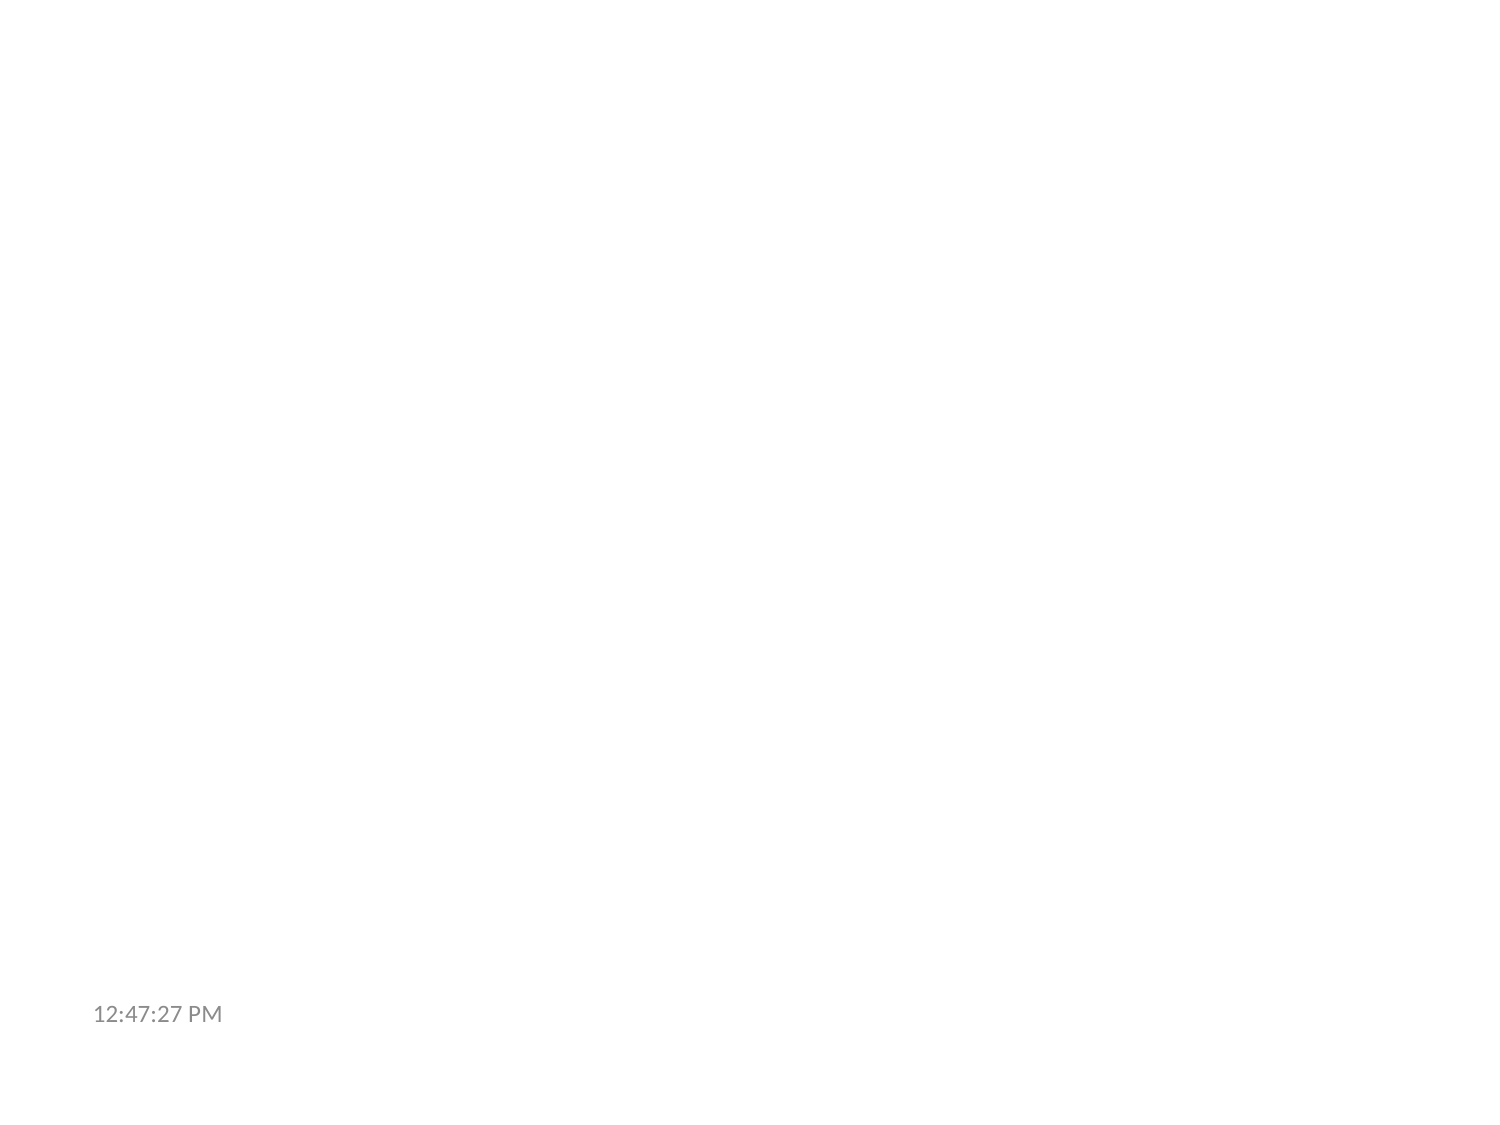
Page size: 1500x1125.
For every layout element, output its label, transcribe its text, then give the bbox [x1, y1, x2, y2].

text_box 3:35:09 PM [77, 982, 428, 1043]
